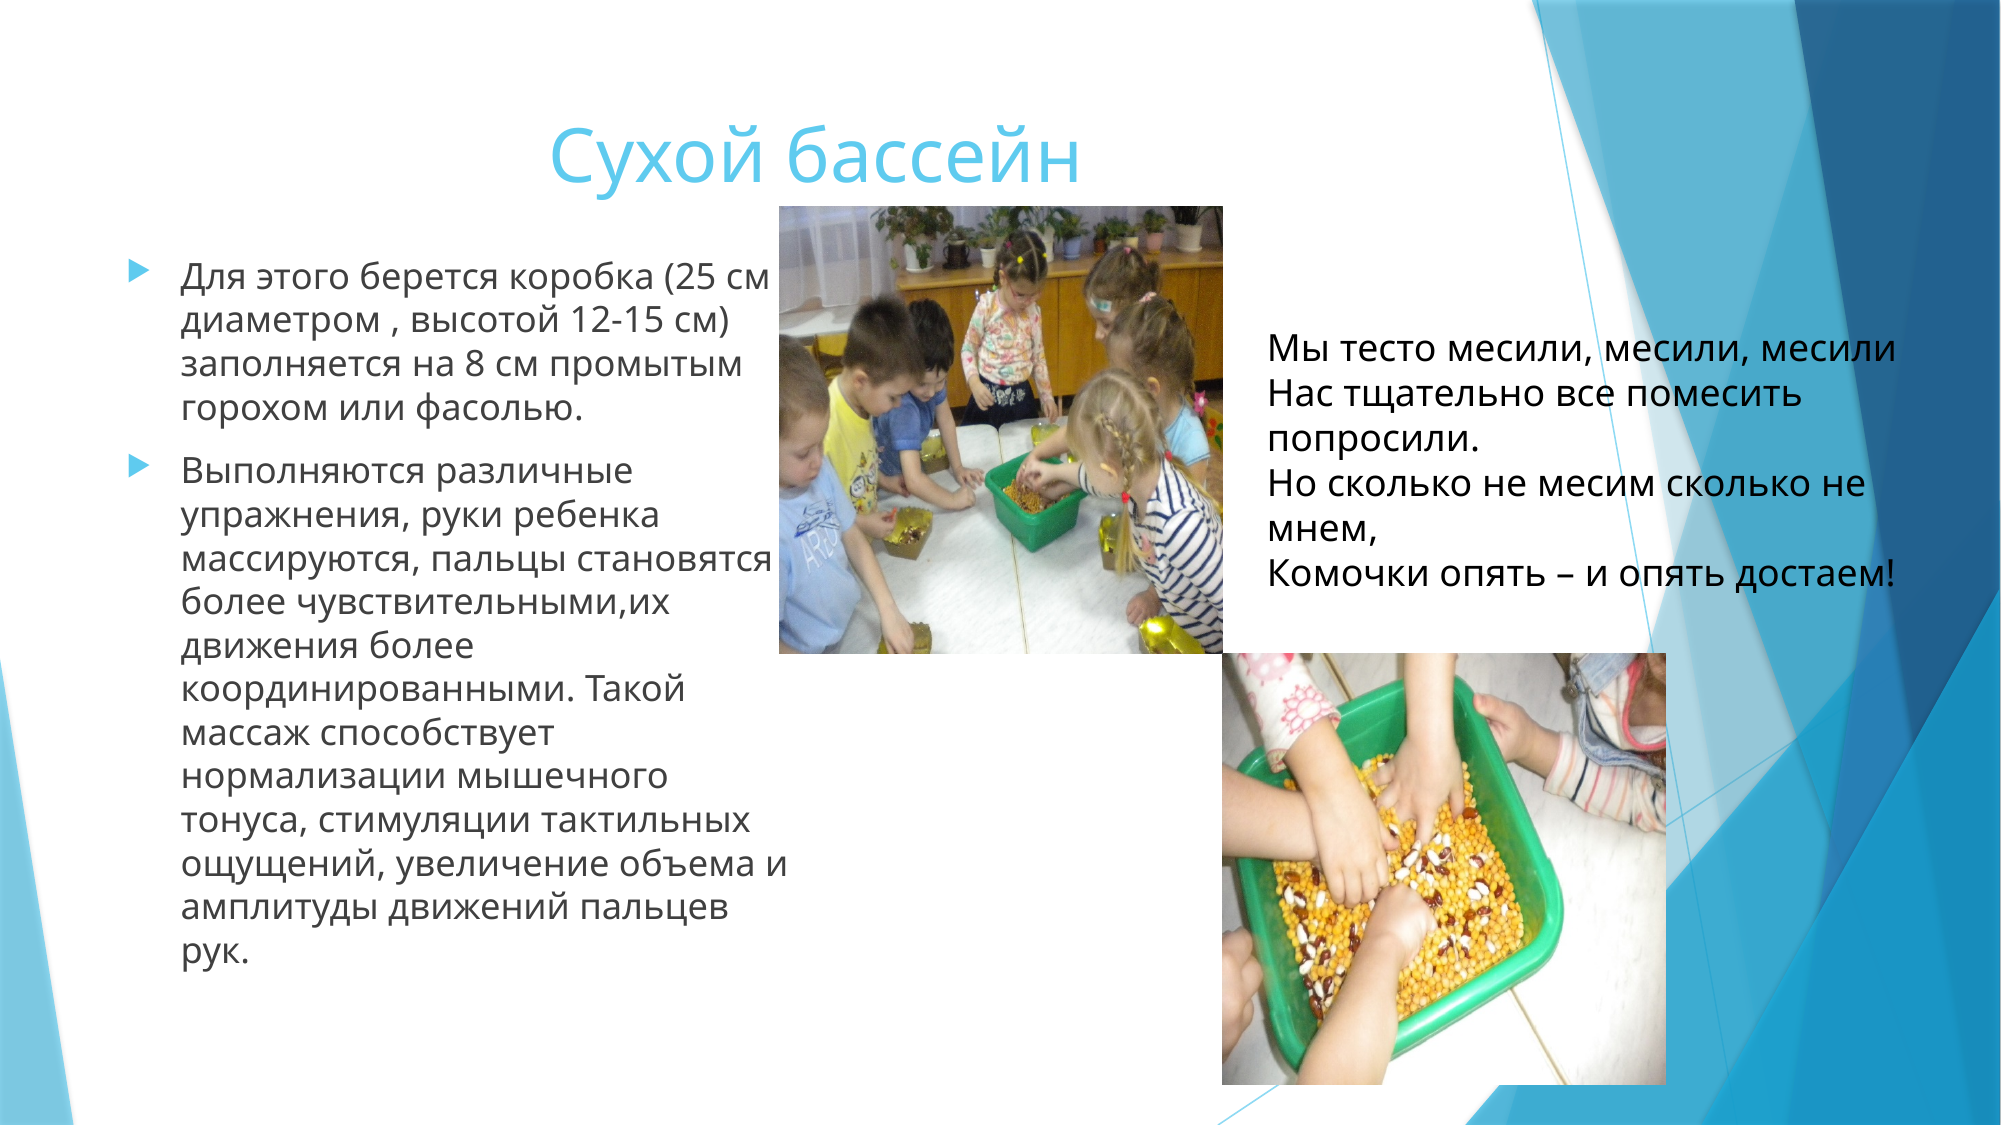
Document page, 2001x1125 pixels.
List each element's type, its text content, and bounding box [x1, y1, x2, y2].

list Для этого берется коробка (25 см диаметром , высотой 12-15 см) заполняется на 8 см промытым горохом или фасолью. Выполняются различные упражнения, руки ребенка массируются, пальцы становятся более чувствительными,их движения более координированными. Такой массаж способствует нормализации мышечного тонуса, стимуляции тактильных ощущений, увеличение объема и амплитуды движений пальцев рук. [111, 245, 805, 991]
picture [778, 205, 1667, 1086]
text_box Мы тесто месили, месили, месили Нас тщательно все помесить попросили. Но сколько не месим сколько не мнем, Комочки опять – и опять достаем! [1252, 316, 2000, 692]
title Сухой бассейн [111, 99, 1522, 317]
